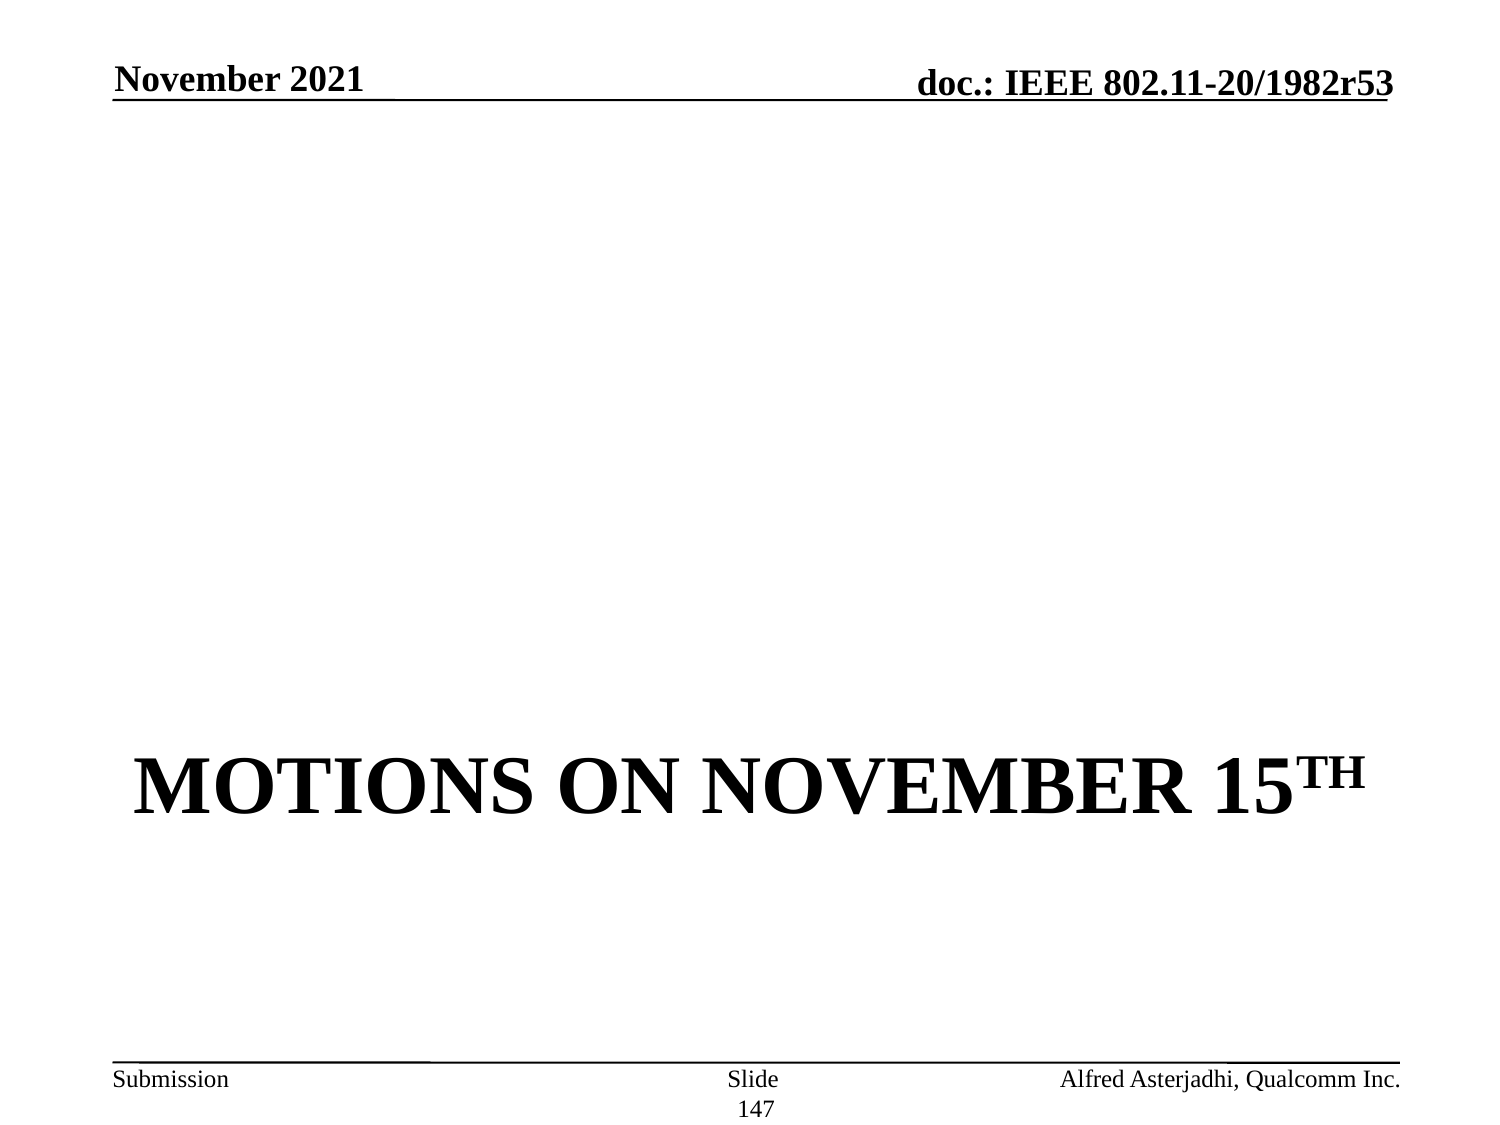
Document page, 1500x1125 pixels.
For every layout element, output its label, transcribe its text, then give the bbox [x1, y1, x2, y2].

title Motions on NOVEMBER 15th [118, 722, 1394, 947]
slide_number Slide 147 [712, 1061, 800, 1123]
footer Alfred Asterjadhi, Qualcomm Inc. [878, 1061, 1402, 1093]
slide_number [114, 54, 423, 100]
